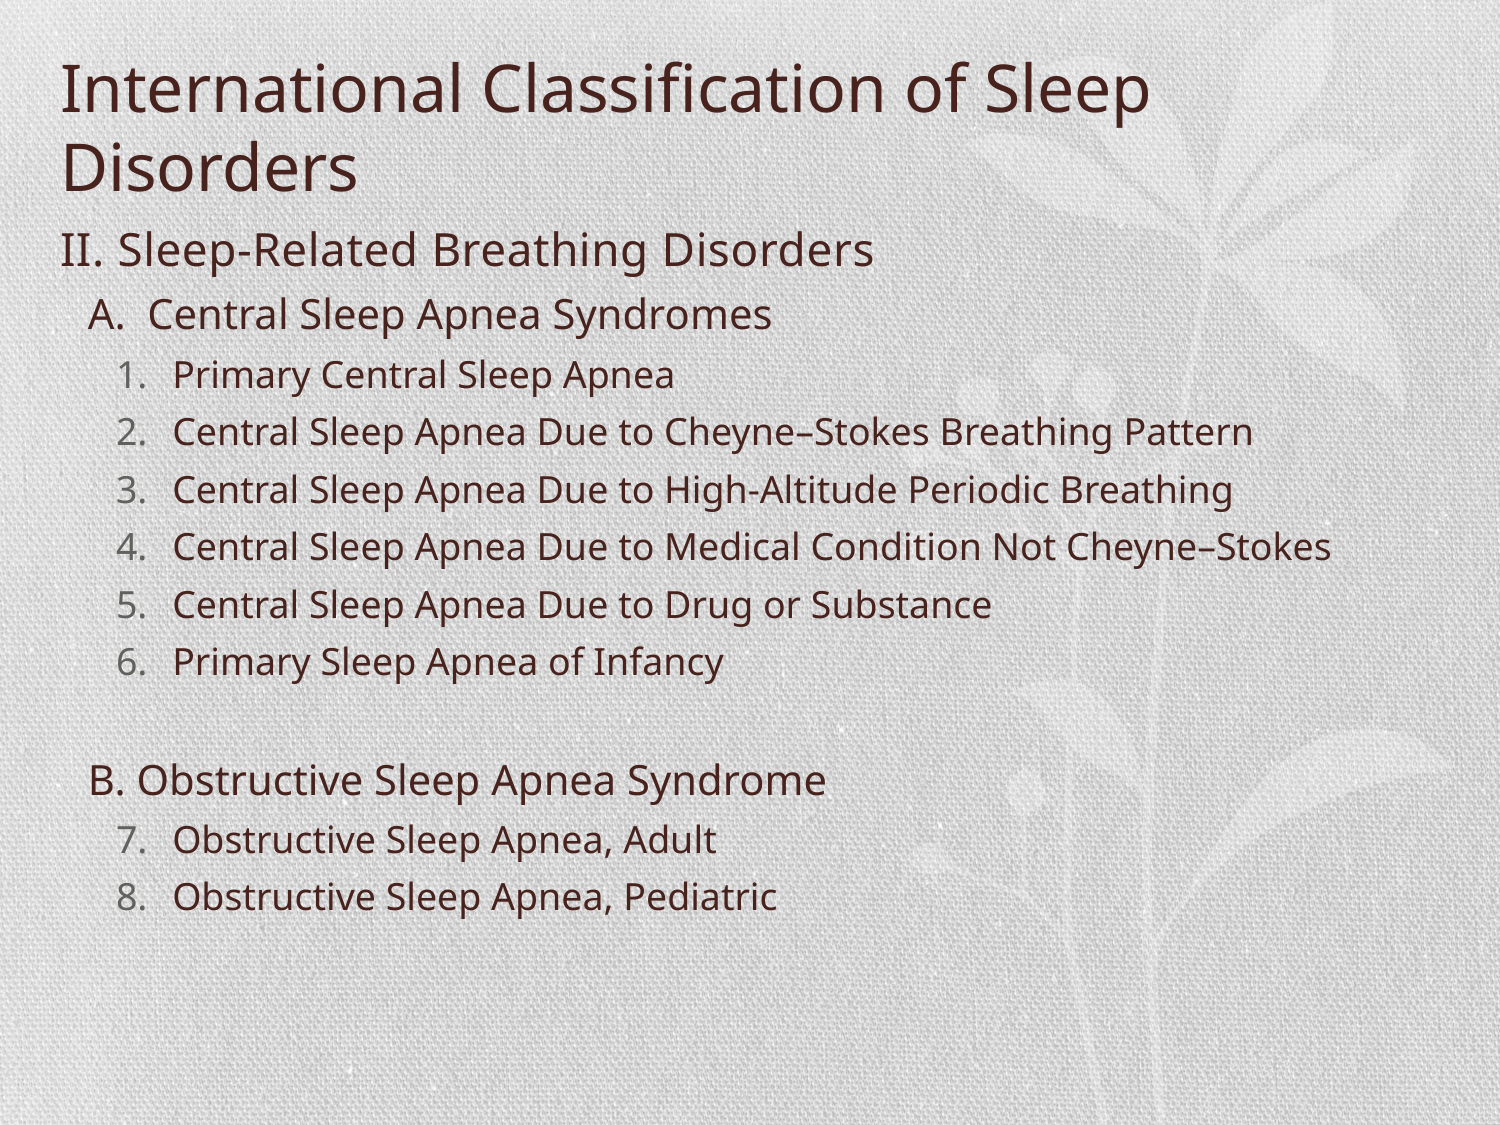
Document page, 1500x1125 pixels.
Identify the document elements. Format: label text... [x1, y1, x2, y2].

title International Classification of Sleep Disorders [45, 37, 1455, 213]
list II. Sleep-Related Breathing Disorders A. Central Sleep Apnea Syndromes Primary Central Sleep Apnea Central Sleep Apnea Due to Cheyne–Stokes Breathing Pattern Central Sleep Apnea Due to High-Altitude Periodic Breathing Central Sleep Apnea Due to Medical Condition Not Cheyne–Stokes Central Sleep Apnea Due to Drug or Substance Primary Sleep Apnea of Infancy B. Obstructive Sleep Apnea Syndrome Obstructive Sleep Apnea, Adult Obstructive Sleep Apnea, Pediatric [45, 213, 1455, 1023]
